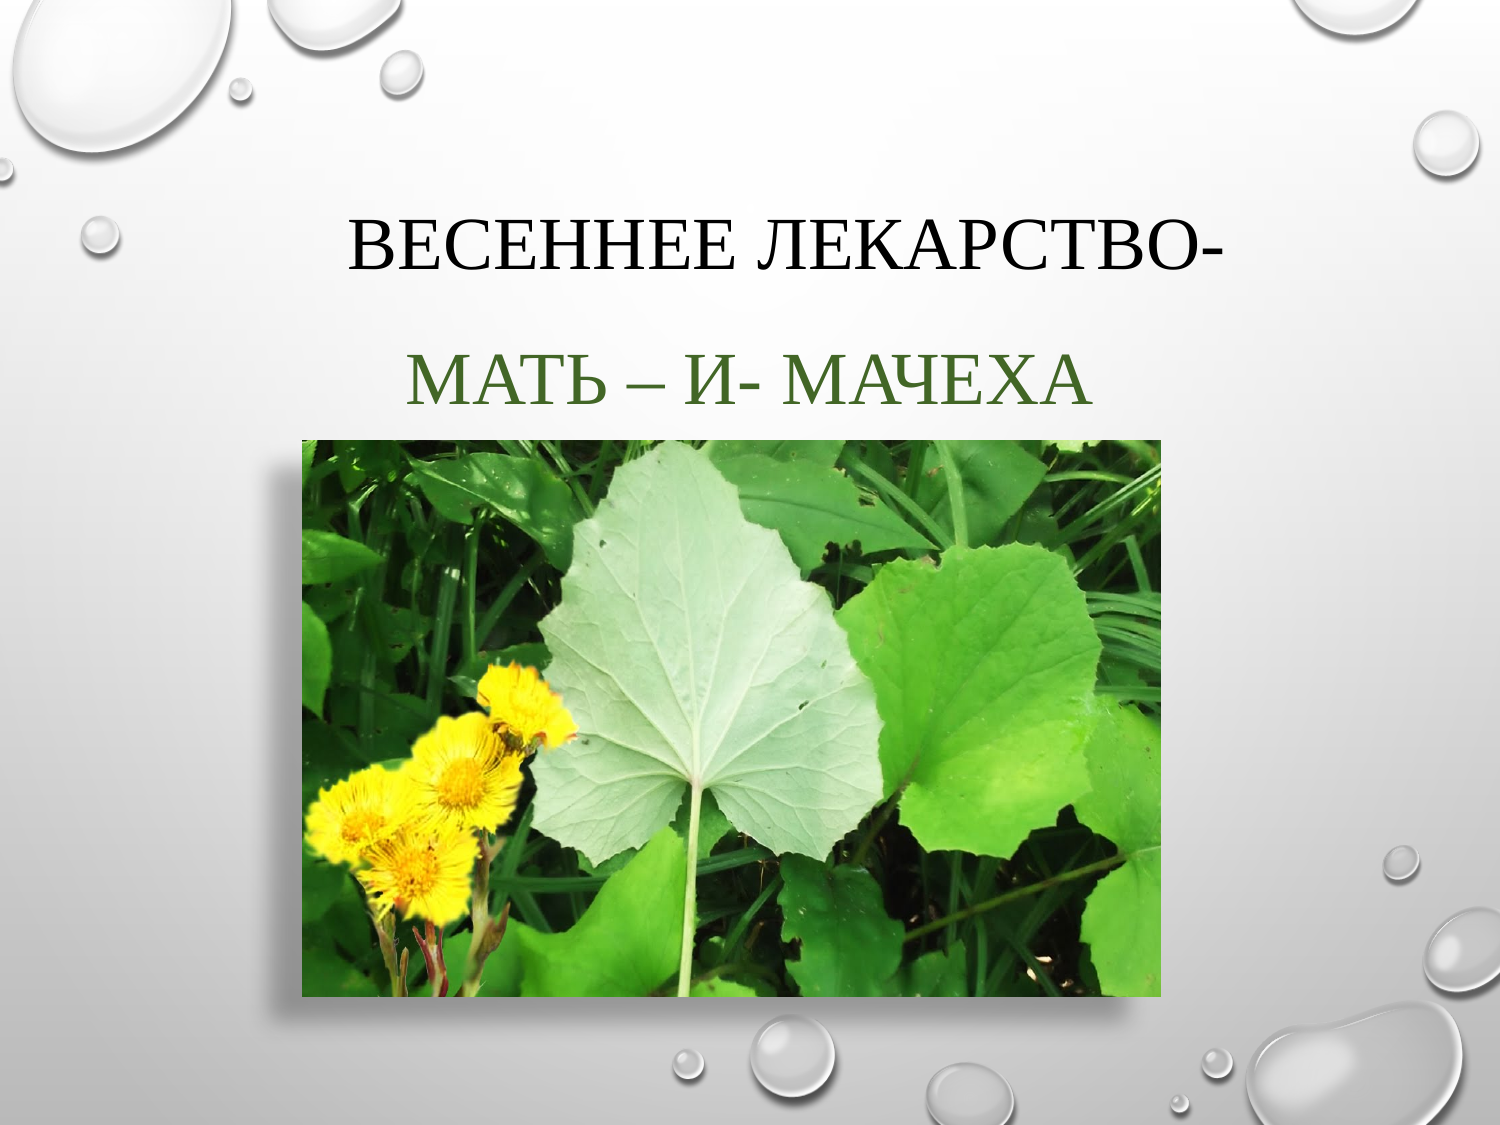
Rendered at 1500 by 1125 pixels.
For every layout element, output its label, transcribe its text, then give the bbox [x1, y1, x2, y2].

picture [0, 0, 1500, 1125]
title Весеннее лекарство- мать – и- мачеха [112, 101, 1388, 547]
